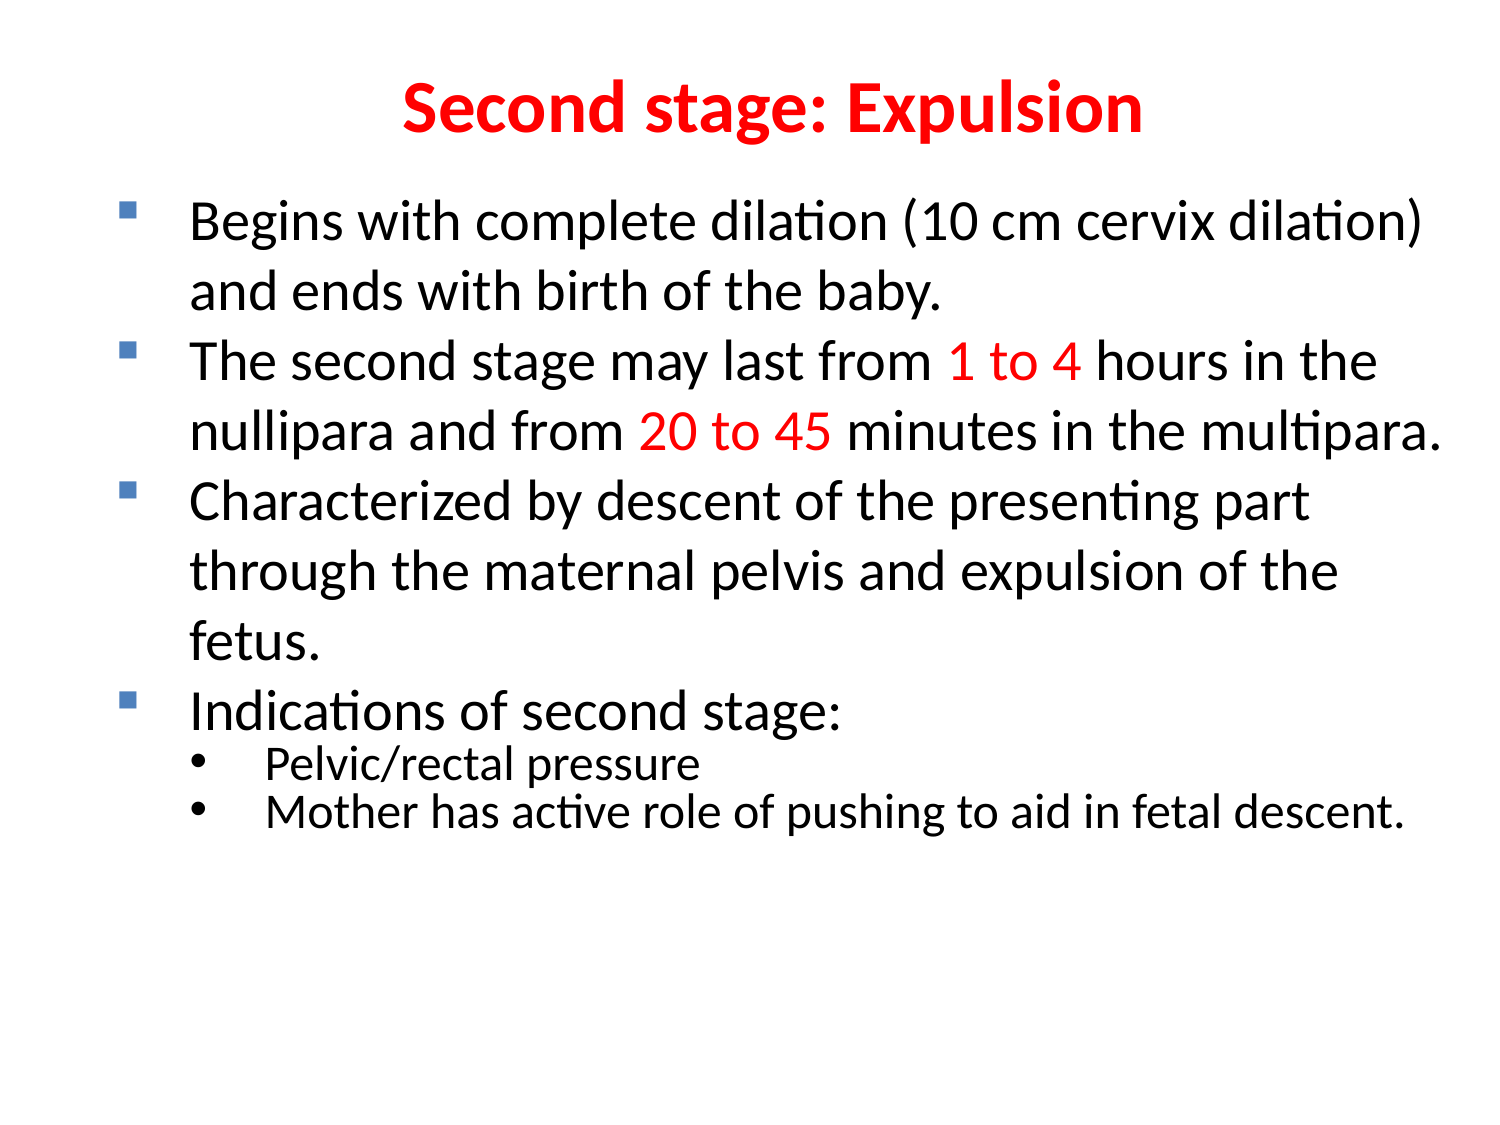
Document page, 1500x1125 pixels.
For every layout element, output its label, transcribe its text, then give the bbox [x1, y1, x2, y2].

subtitle Second stage: Expulsion [174, 50, 1390, 174]
text_box Begins with complete dilation (10 cm cervix dilation) and ends with birth of the baby. The second stage may last from 1 to 4 hours in the nullipara and from 20 to 45 minutes in the multipara. Characterized by descent of the presenting part through the maternal pelvis and expulsion of the fetus. Indications of second stage: Pelvic/rectal pressure Mother has active role of pushing to aid in fetal descent. [99, 174, 1463, 906]
